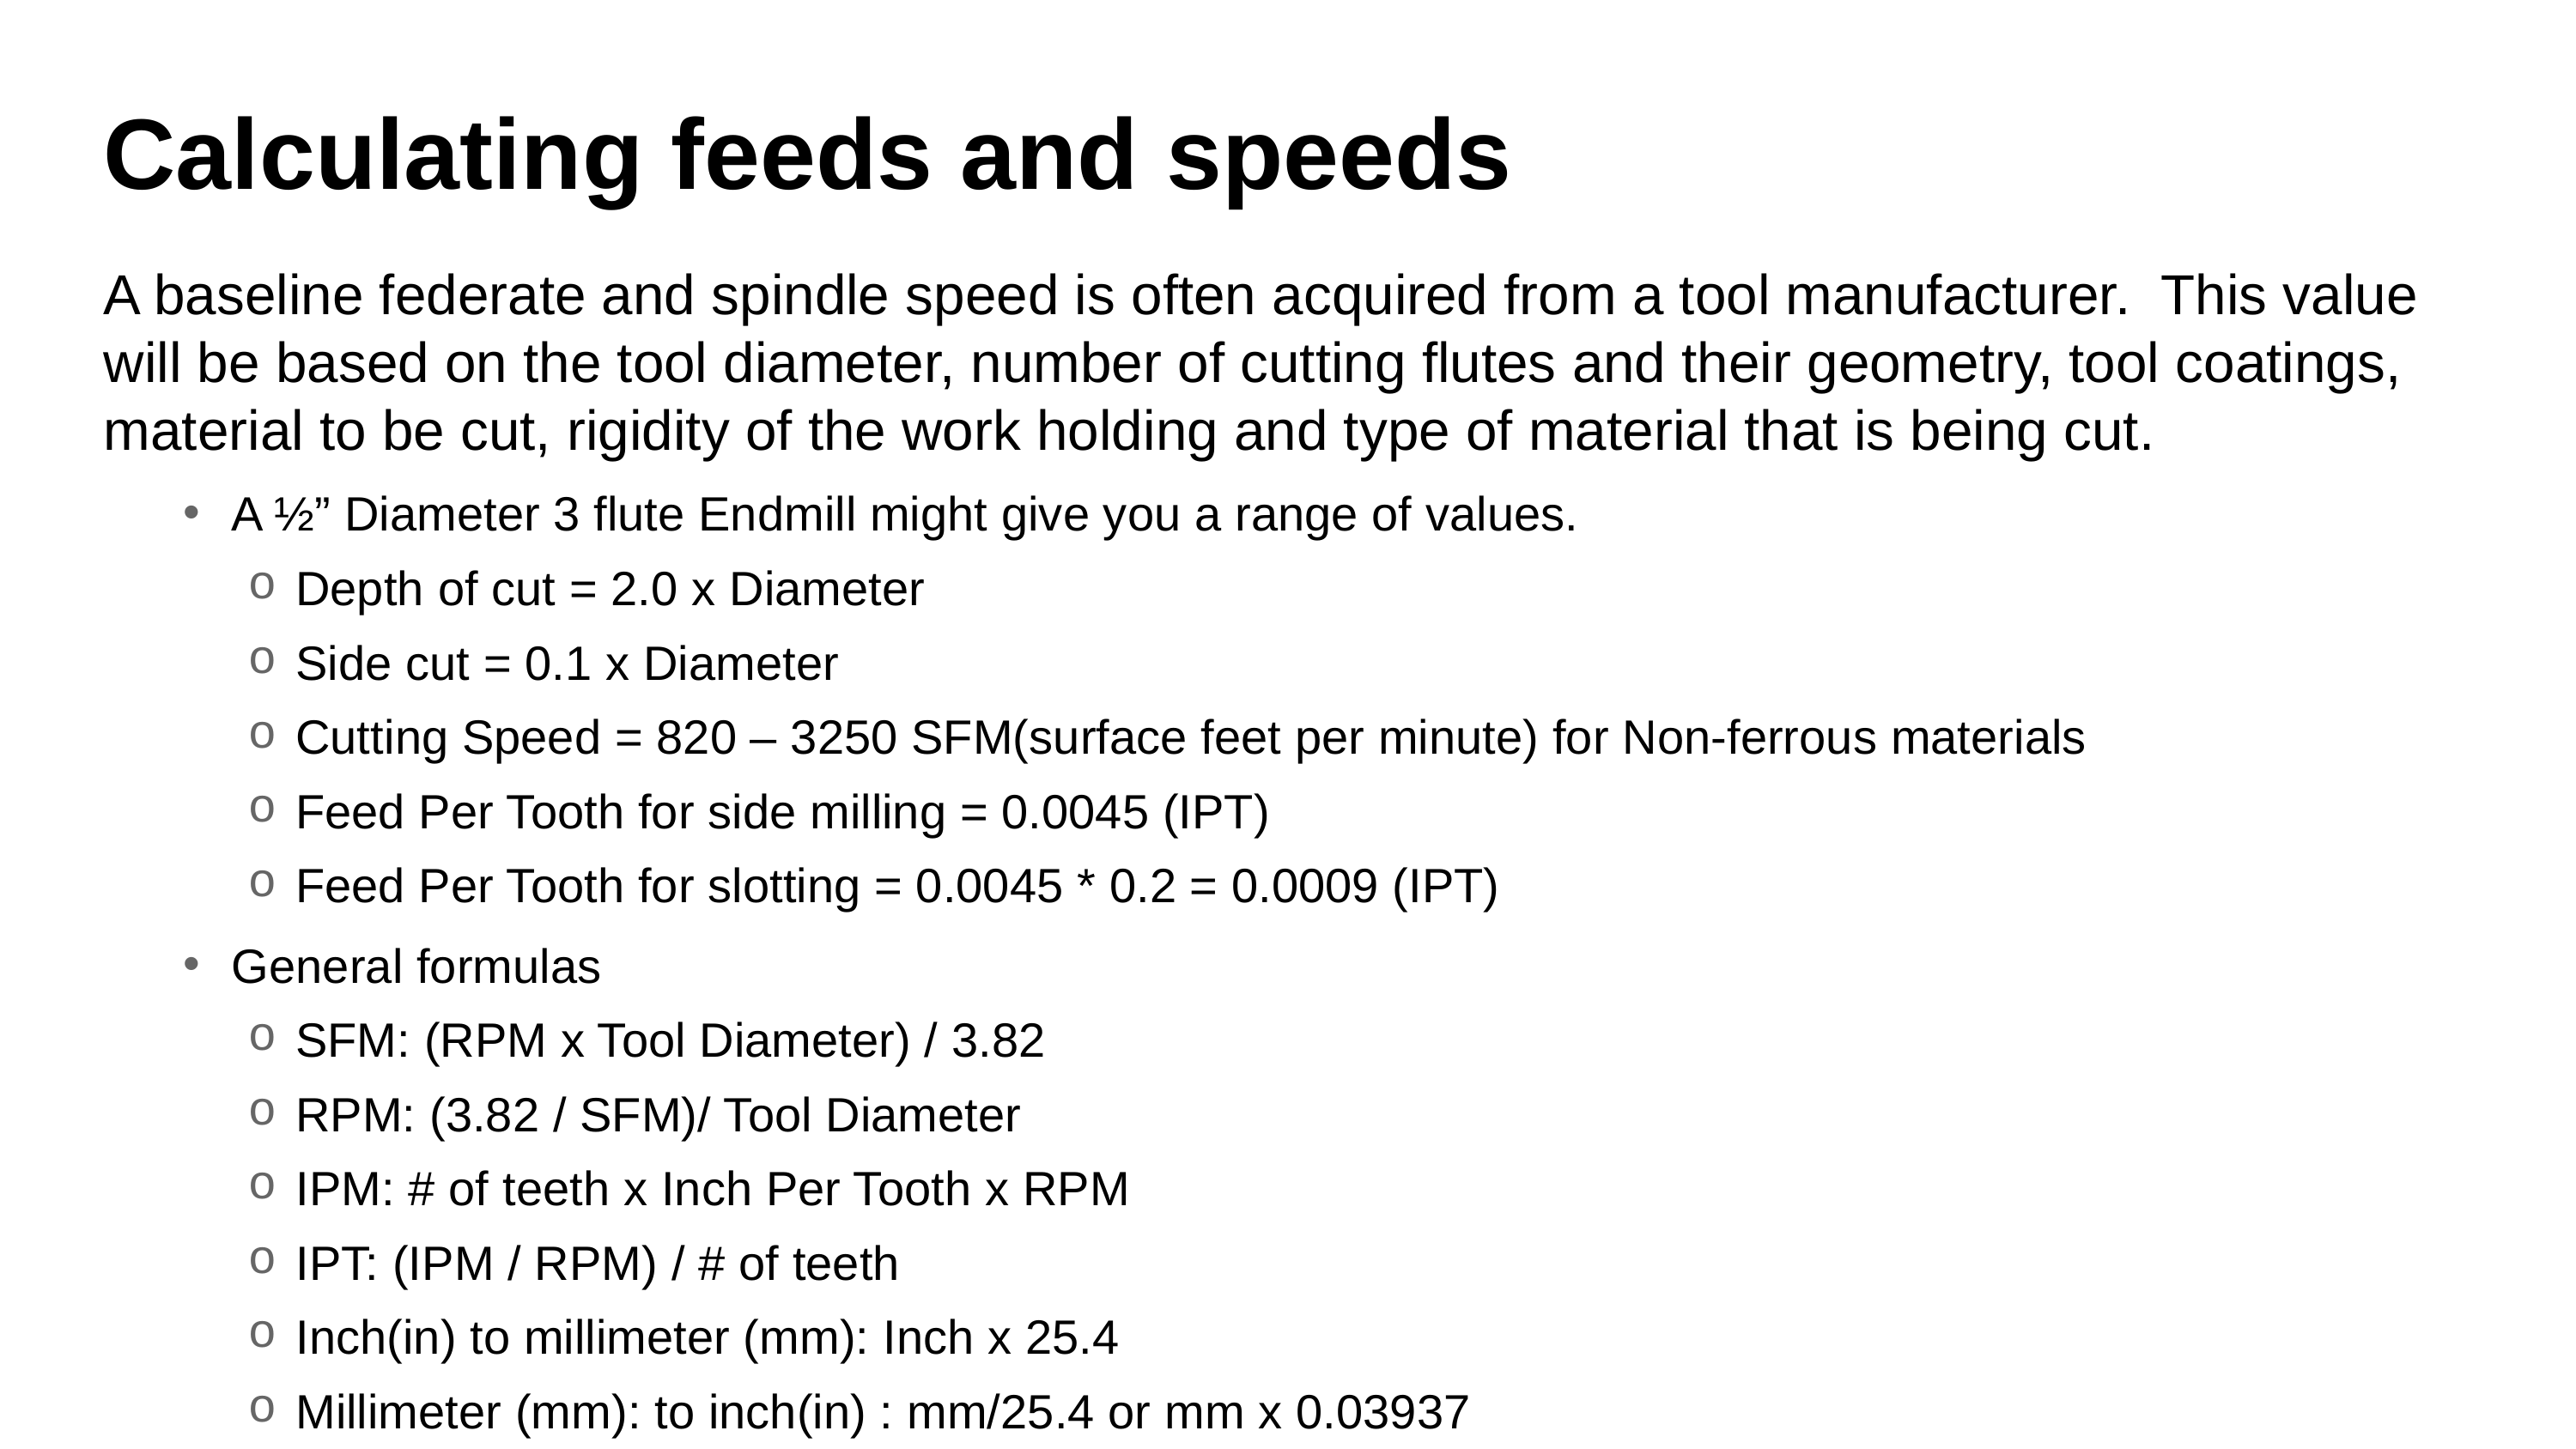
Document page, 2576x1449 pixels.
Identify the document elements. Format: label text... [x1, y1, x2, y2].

list A baseline federate and spindle speed is often acquired from a tool manufacturer. This value will be based on the tool diameter, number of cutting flutes and their geometry, tool coatings, material to be cut, rigidity of the work holding and type of material that is being cut. A ½” Diameter 3 flute Endmill might give you a range of values. Depth of cut = 2.0 x Diameter Side cut = 0.1 x Diameter Cutting Speed = 820 – 3250 SFM(surface feet per minute) for Non-ferrous materials Feed Per Tooth for side milling = 0.0045 (IPT) Feed Per Tooth for slotting = 0.0045 * 0.2 = 0.0009 (IPT) General formulas SFM: (RPM x Tool Diameter) / 3.82 RPM: (3.82 / SFM)/ Tool Diameter IPM: # of teeth x Inch Per Tooth x RPM IPT: (IPM / RPM) / # of teeth Inch(in) to millimeter (mm): Inch x 25.4 Millimeter (mm): to inch(in) : mm/25.4 or mm x 0.03937 [103, 258, 2473, 1449]
title Calculating feeds and speeds [103, 103, 2473, 213]
